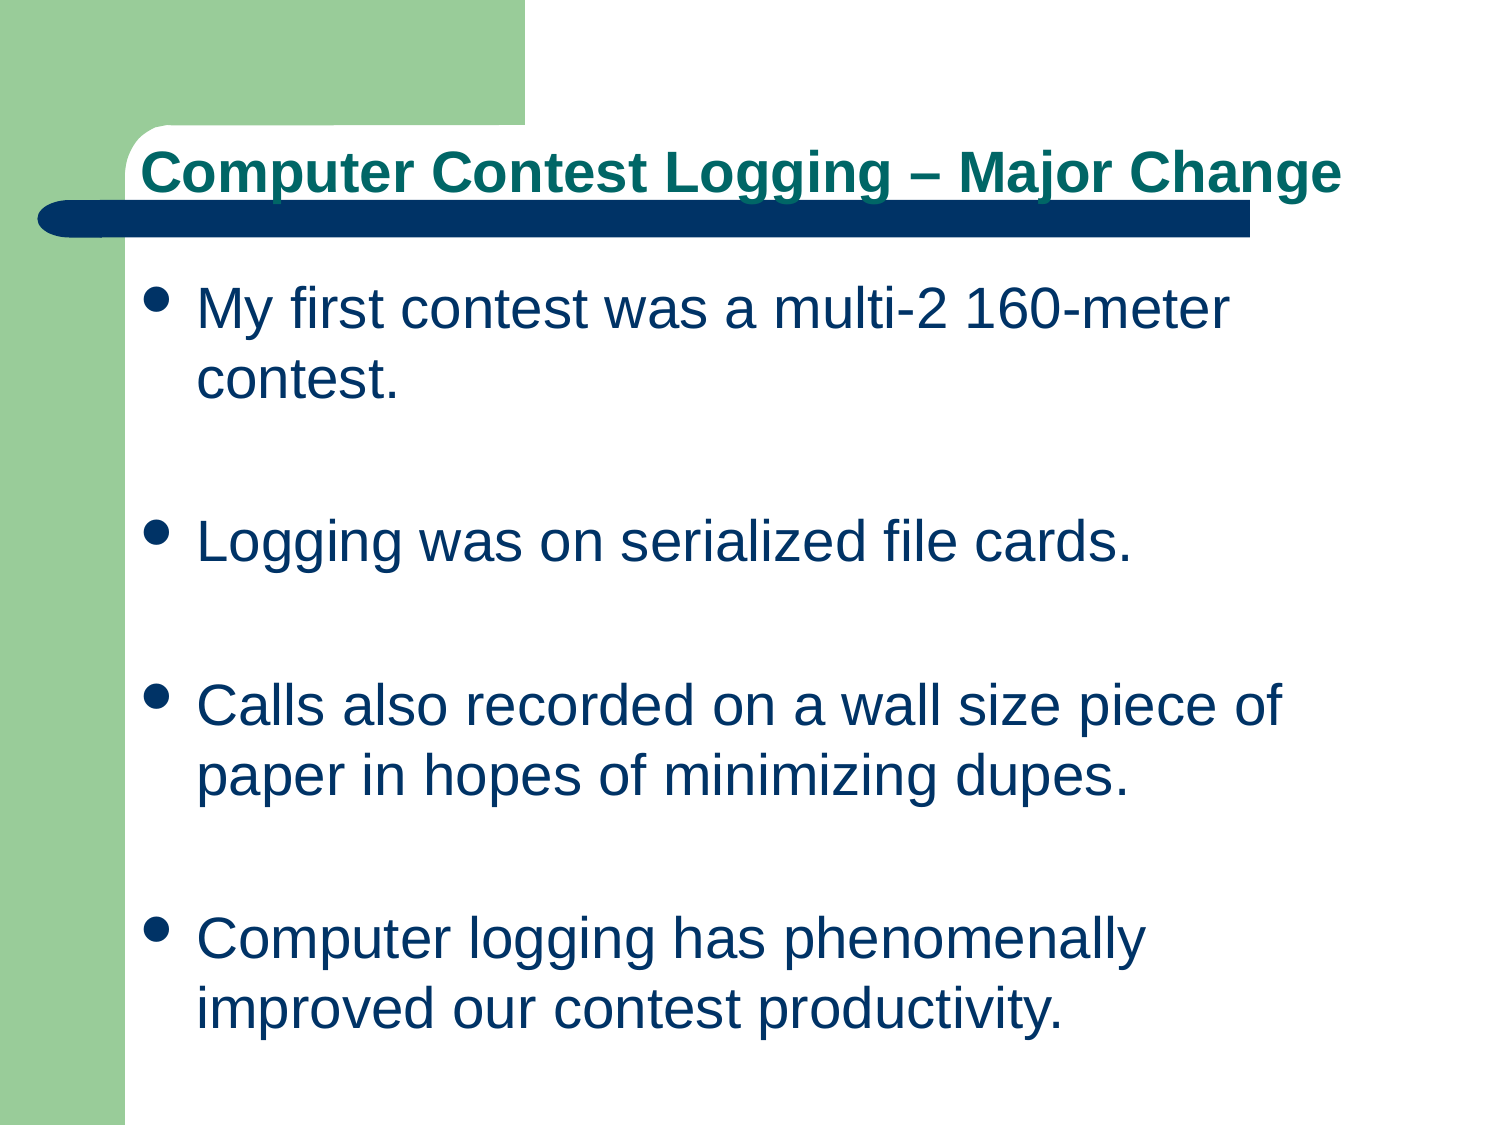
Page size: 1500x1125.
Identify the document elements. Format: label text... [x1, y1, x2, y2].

list My first contest was a multi-2 160-meter contest. Logging was on serialized file cards. Calls also recorded on a wall size piece of paper in hopes of minimizing dupes. Computer logging has phenomenally improved our contest productivity. [124, 262, 1388, 1063]
title Computer Contest Logging – Major Change [124, 124, 1426, 213]
